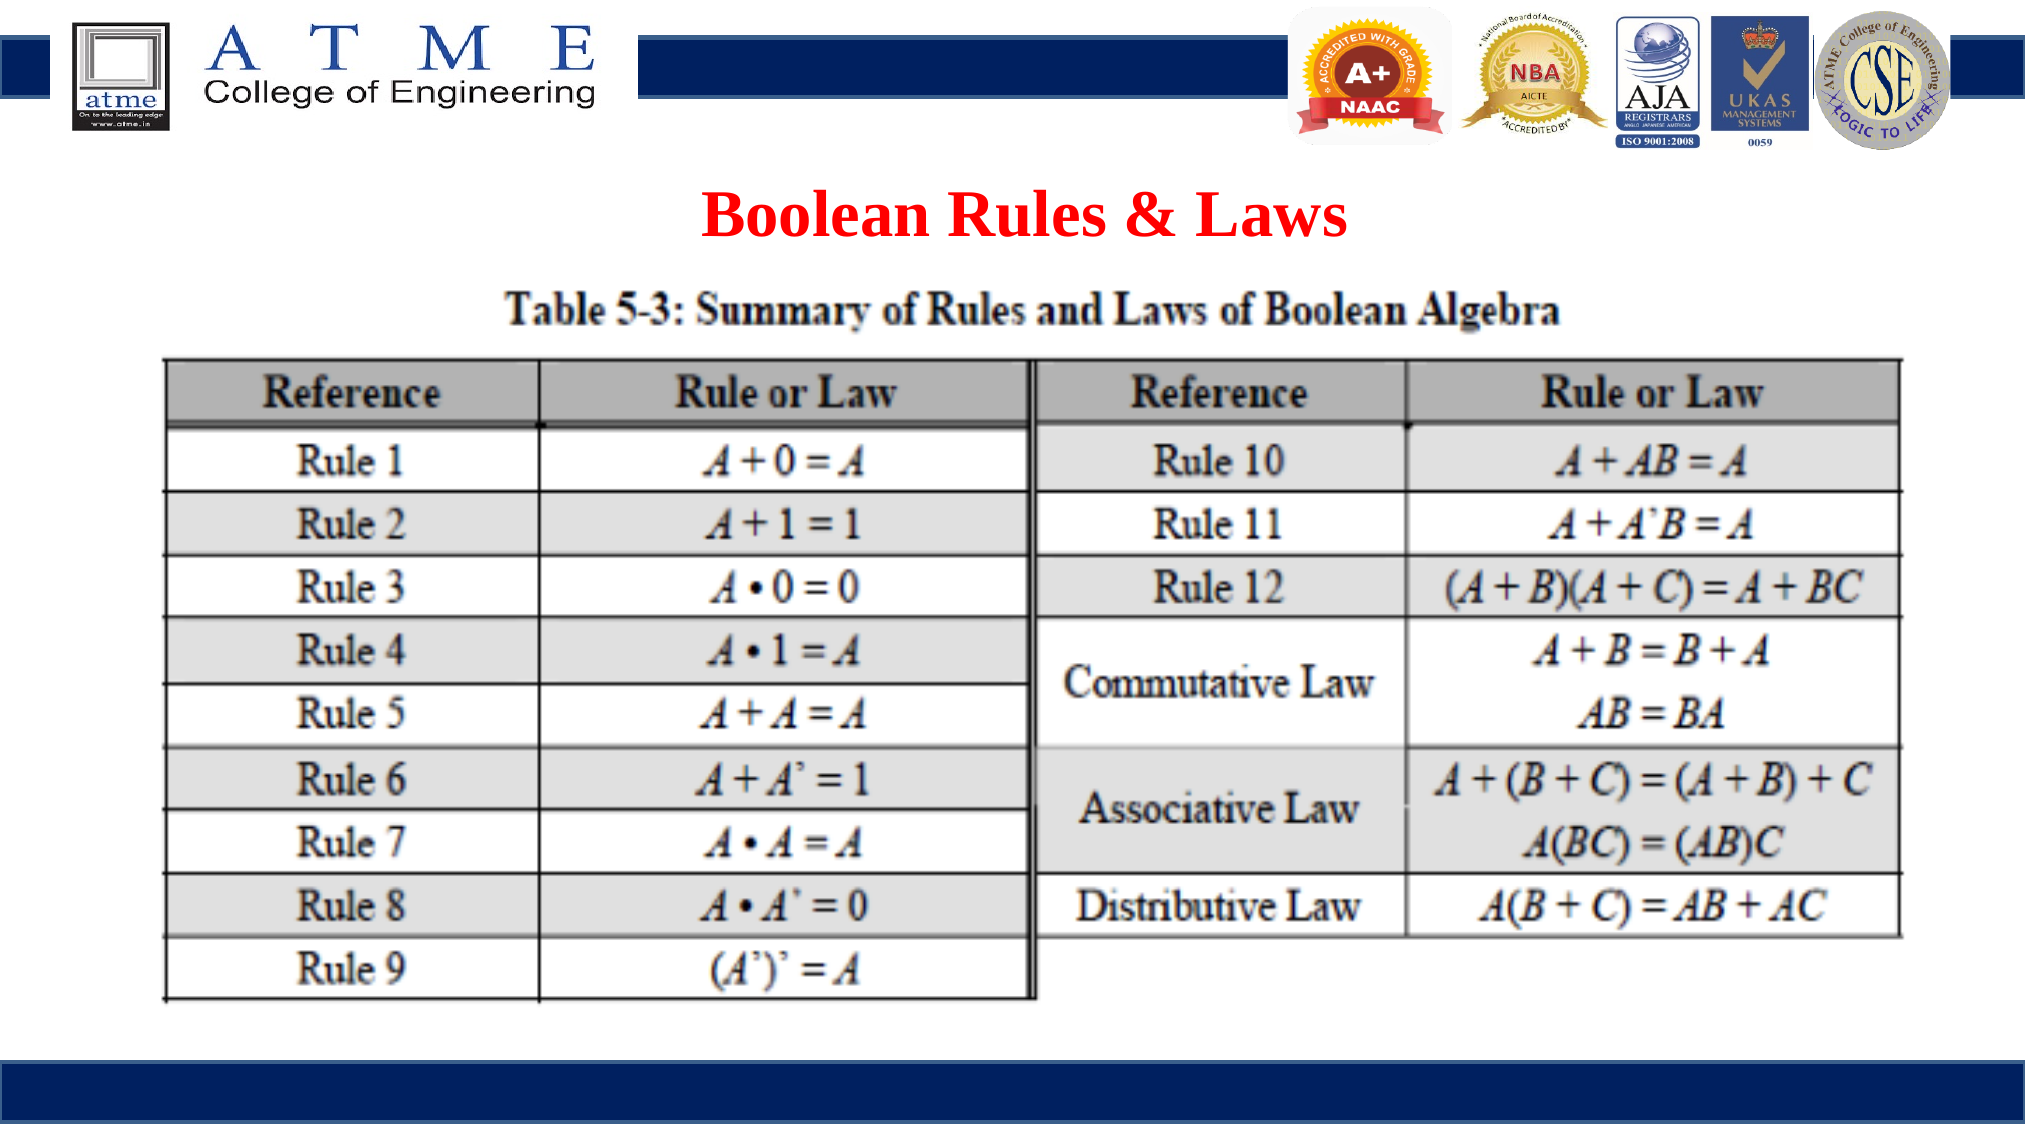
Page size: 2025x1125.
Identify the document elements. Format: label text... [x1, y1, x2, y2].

picture [149, 274, 1938, 1051]
picture [50, 0, 638, 150]
picture [1287, 6, 1813, 150]
text_box Boolean Rules & Laws [62, 162, 1988, 568]
picture [1814, 9, 1951, 151]
